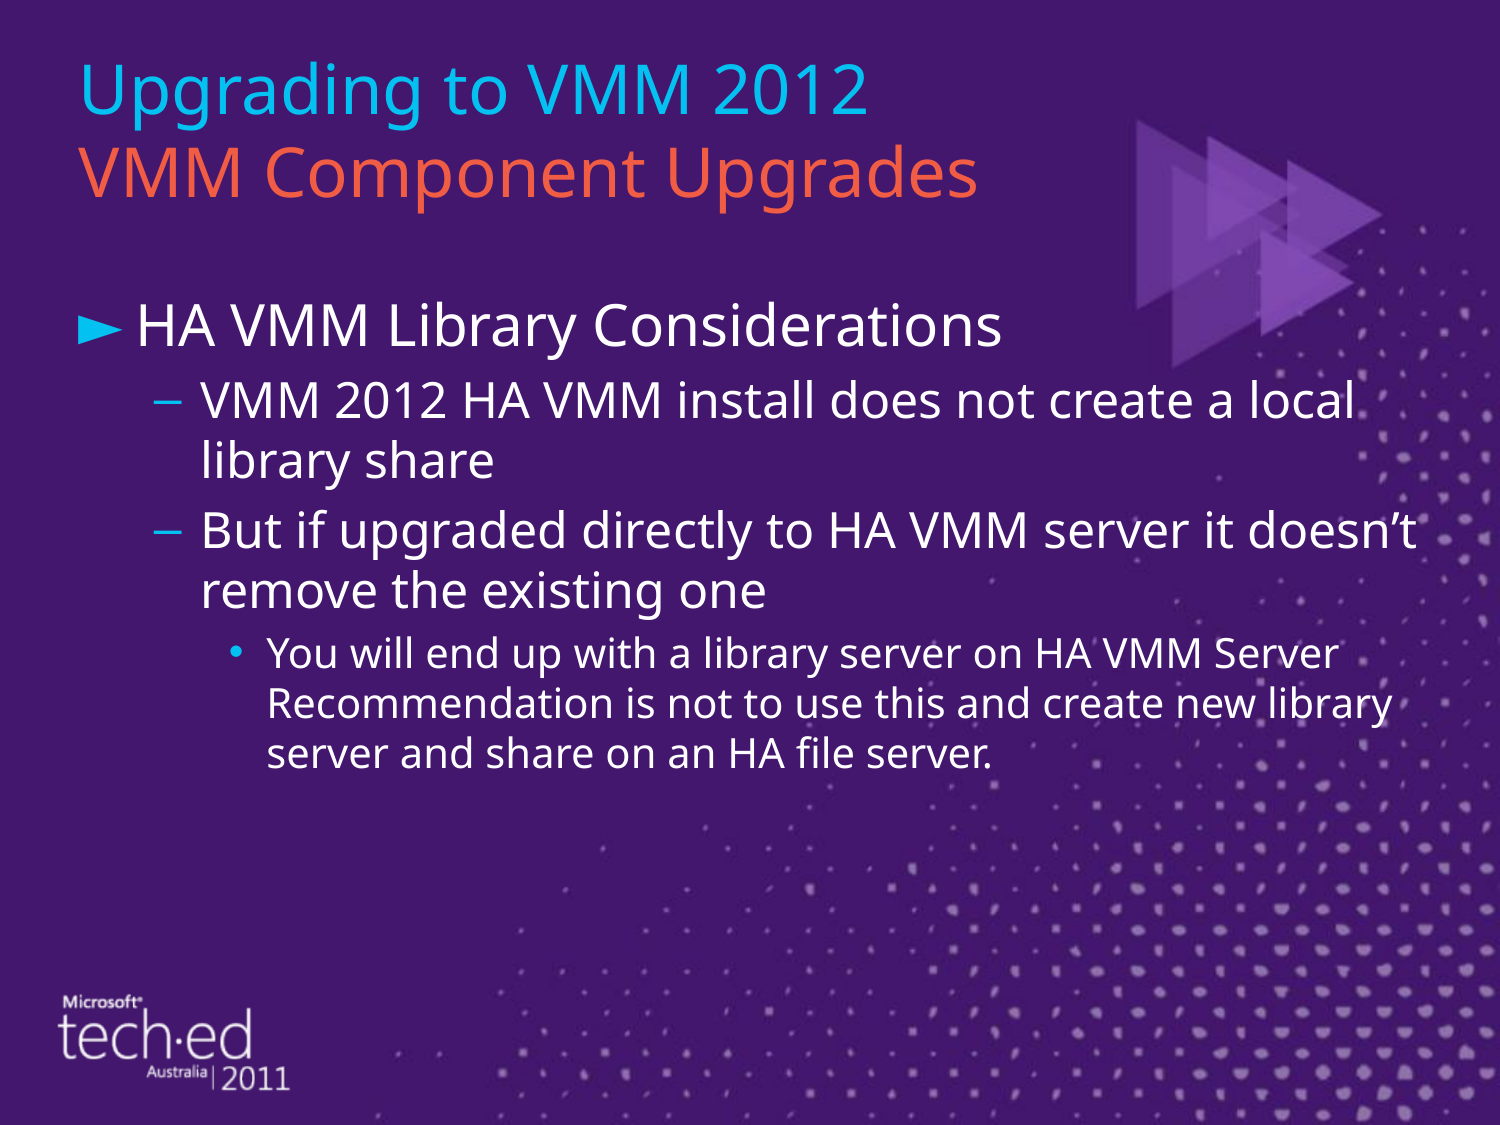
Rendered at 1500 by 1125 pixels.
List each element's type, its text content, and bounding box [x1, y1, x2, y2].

picture [0, 0, 1500, 1125]
list HA VMM Library Considerations VMM 2012 HA VMM install does not create a local library share But if upgraded directly to HA VMM server it doesn’t remove the existing one You will end up with a library server on HA VMM Server Recommendation is not to use this and create new library server and share on an HA file server. [63, 280, 1436, 605]
title Upgrading to VMM 2012 VMM Component Upgrades [63, 37, 1436, 220]
